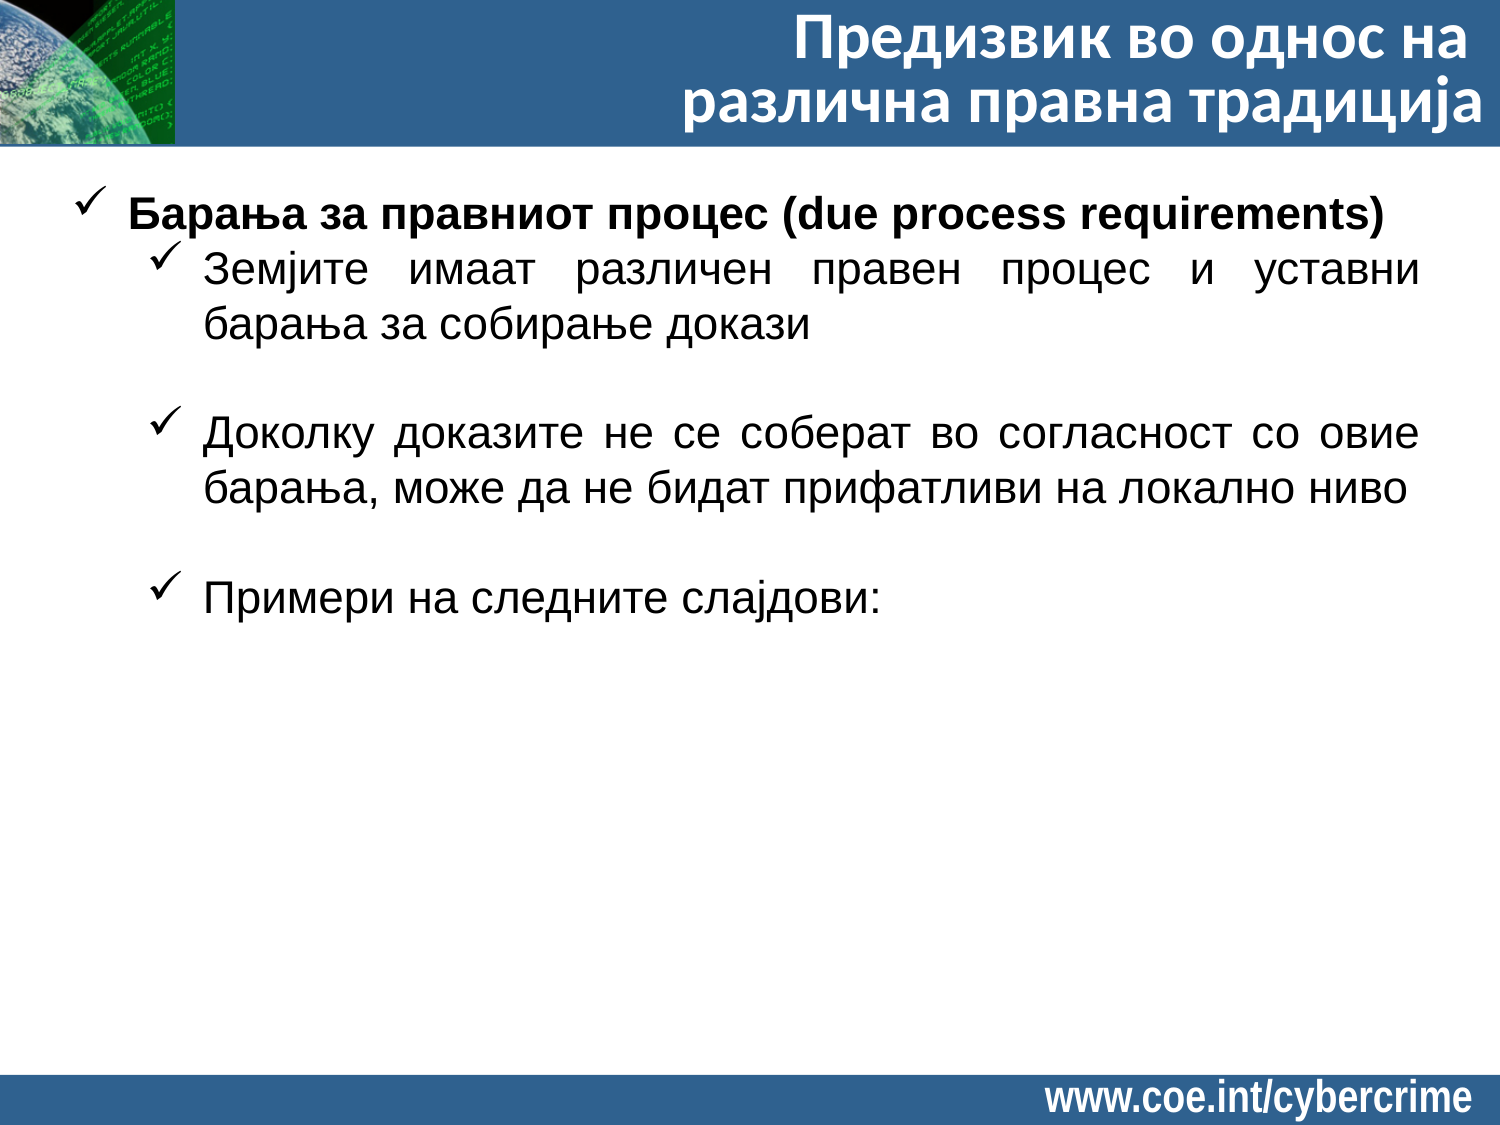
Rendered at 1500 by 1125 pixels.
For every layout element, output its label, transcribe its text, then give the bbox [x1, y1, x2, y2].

text_box Предизвик во однос на различна правна традиција [177, 0, 1500, 149]
picture [0, 0, 175, 144]
text_box Барања за правниот процес (due process requirements) Земјите имаат различен правен процес и уставни барања за собирање докази Доколку доказите не се соберат во согласност со овие барања, може да не бидат прифатливи на локално ниво Примери на следните слајдови: [56, 175, 1436, 631]
text_box www.coe.int/cybercrime [1030, 1059, 1500, 1125]
text_box [0, 1073, 1030, 1125]
